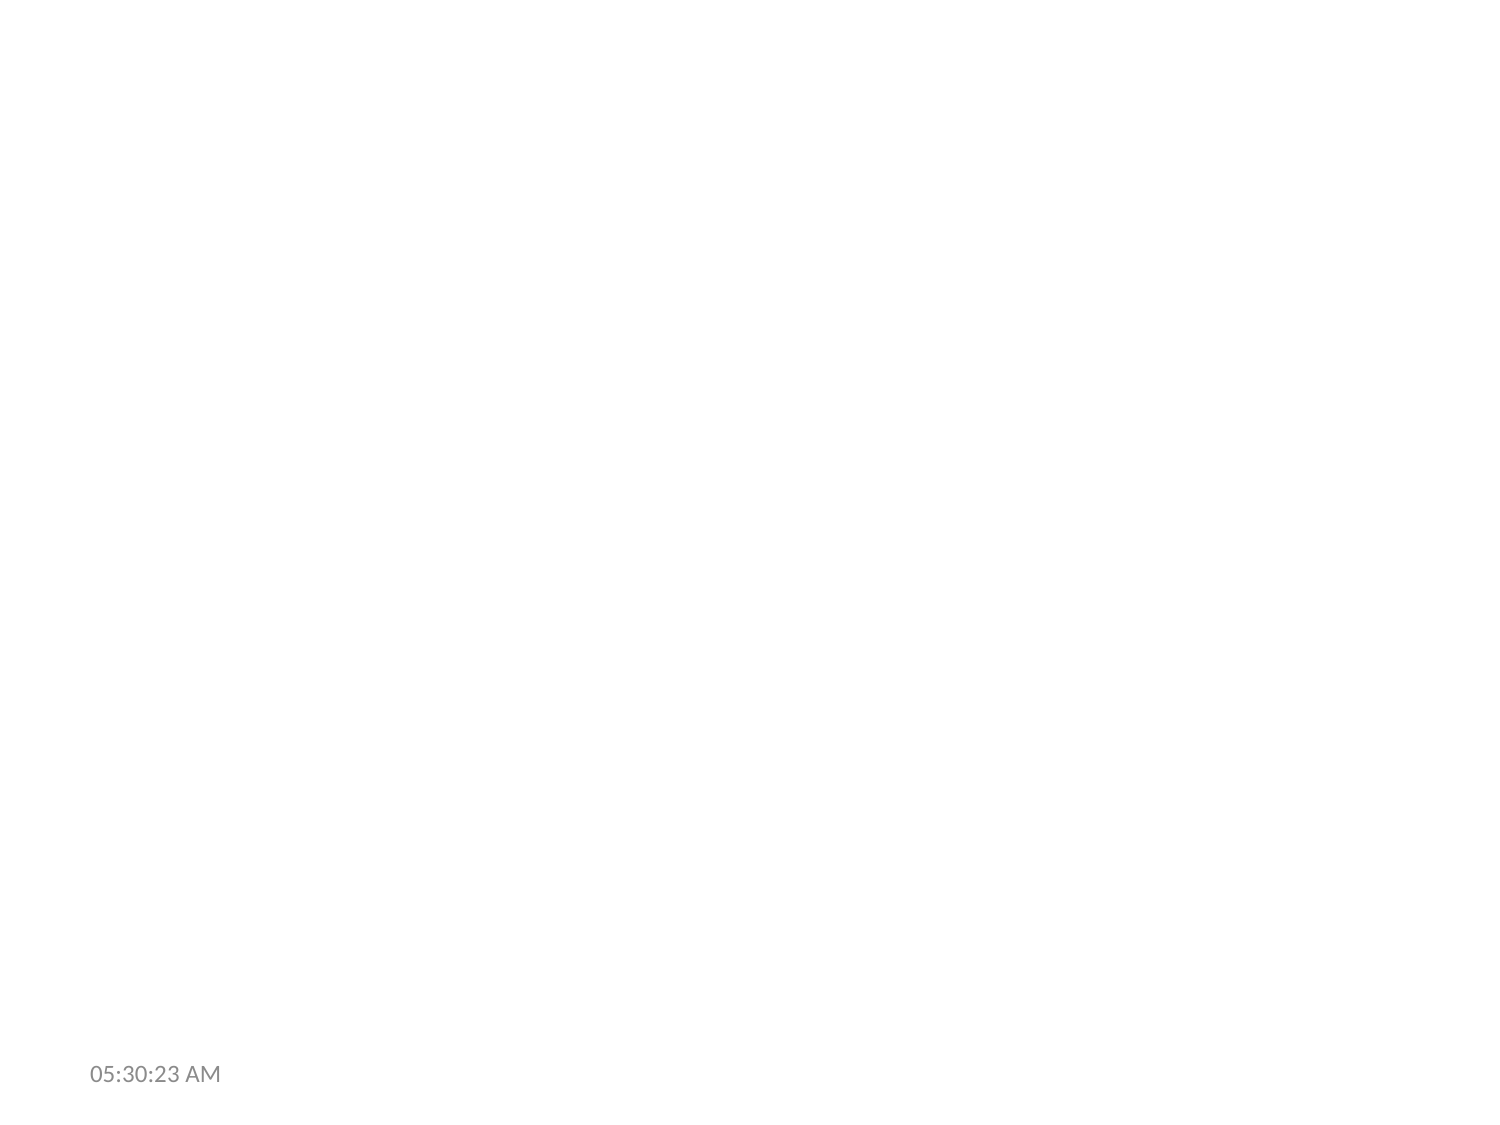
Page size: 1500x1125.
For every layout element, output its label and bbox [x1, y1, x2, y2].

slide_number [75, 1042, 425, 1103]
